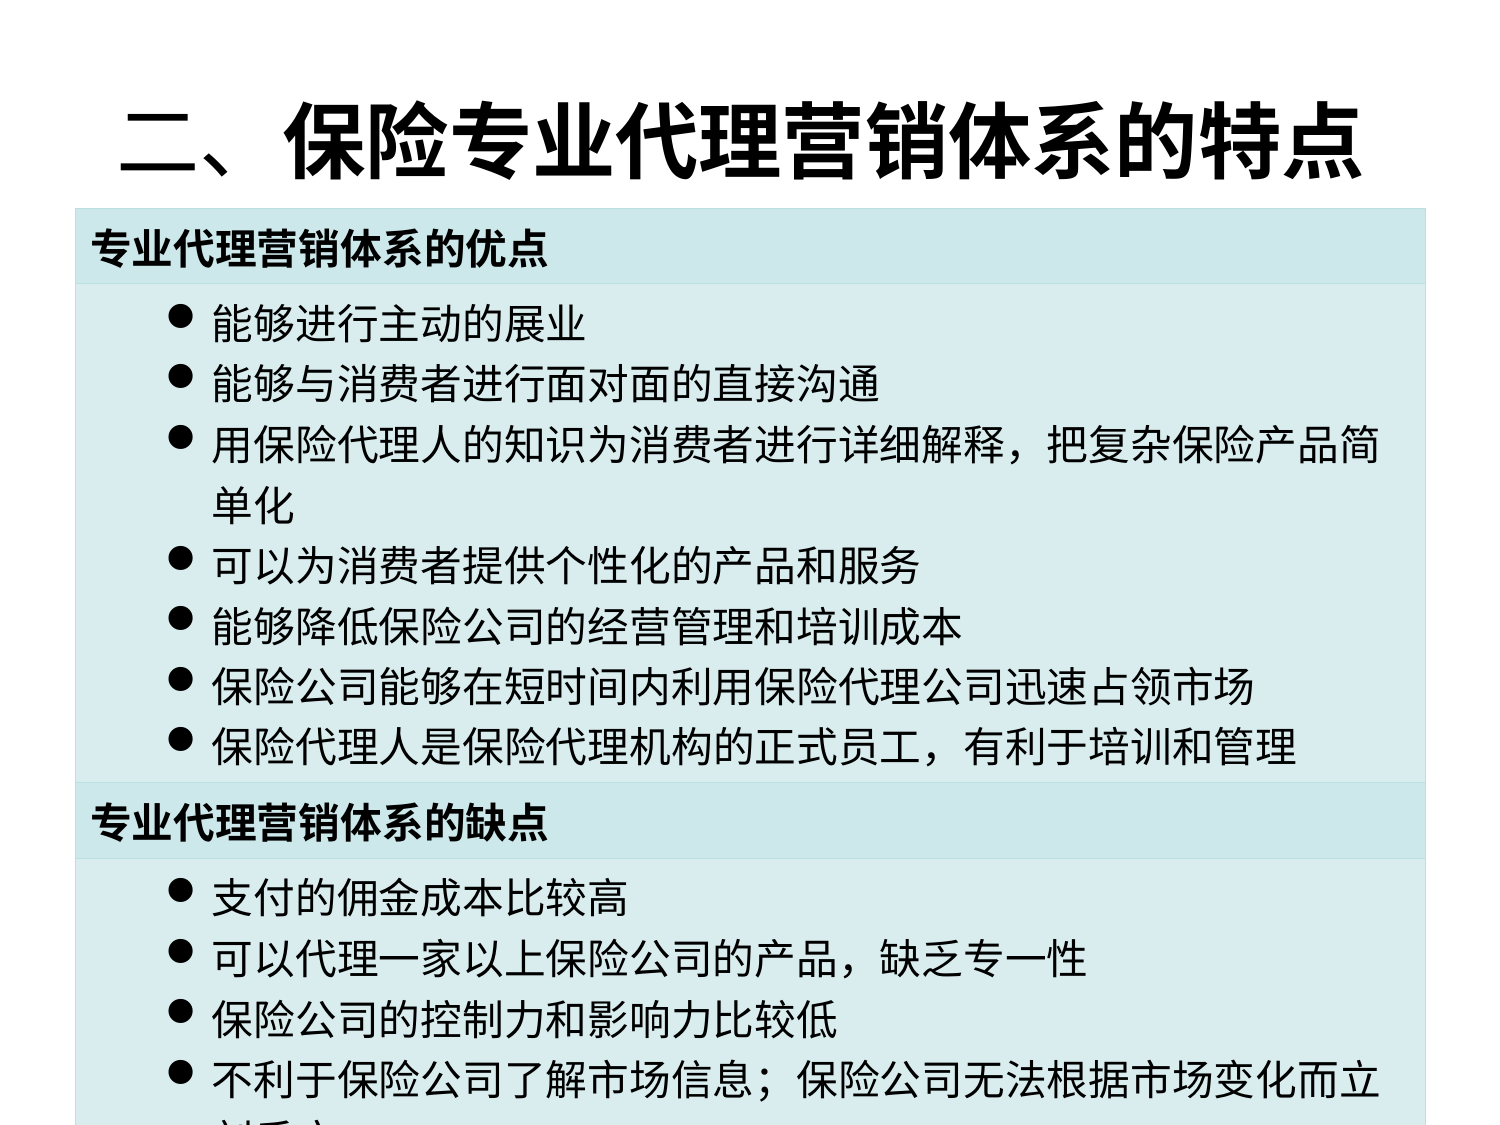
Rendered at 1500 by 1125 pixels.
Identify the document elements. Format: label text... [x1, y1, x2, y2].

table_cell 支付的佣金成本比较高 可以代理一家以上保险公司的产品，缺乏专一性 保险公司的控制力和影响力比较低 不利于保险公司了解市场信息；保险公司无法根据市场变化而立刻反应 [76, 859, 1425, 1125]
table_cell 专业代理营销体系的缺点 [76, 783, 1425, 858]
table_header 专业代理营销体系的优点 [76, 209, 1425, 283]
table_cell 能够进行主动的展业 能够与消费者进行面对面的直接沟通 用保险代理人的知识为消费者进行详细解释，把复杂保险产品简单化 可以为消费者提供个性化的产品和服务 能够降低保险公司的经营管理和培训成本 保险公司能够在短时间内利用保险代理公司迅速占领市场 保险代理人是保险代理机构的正式员工，有利于培训和管理 [76, 284, 1425, 782]
title 二、保险专业代理营销体系的特点 [75, 45, 1425, 208]
